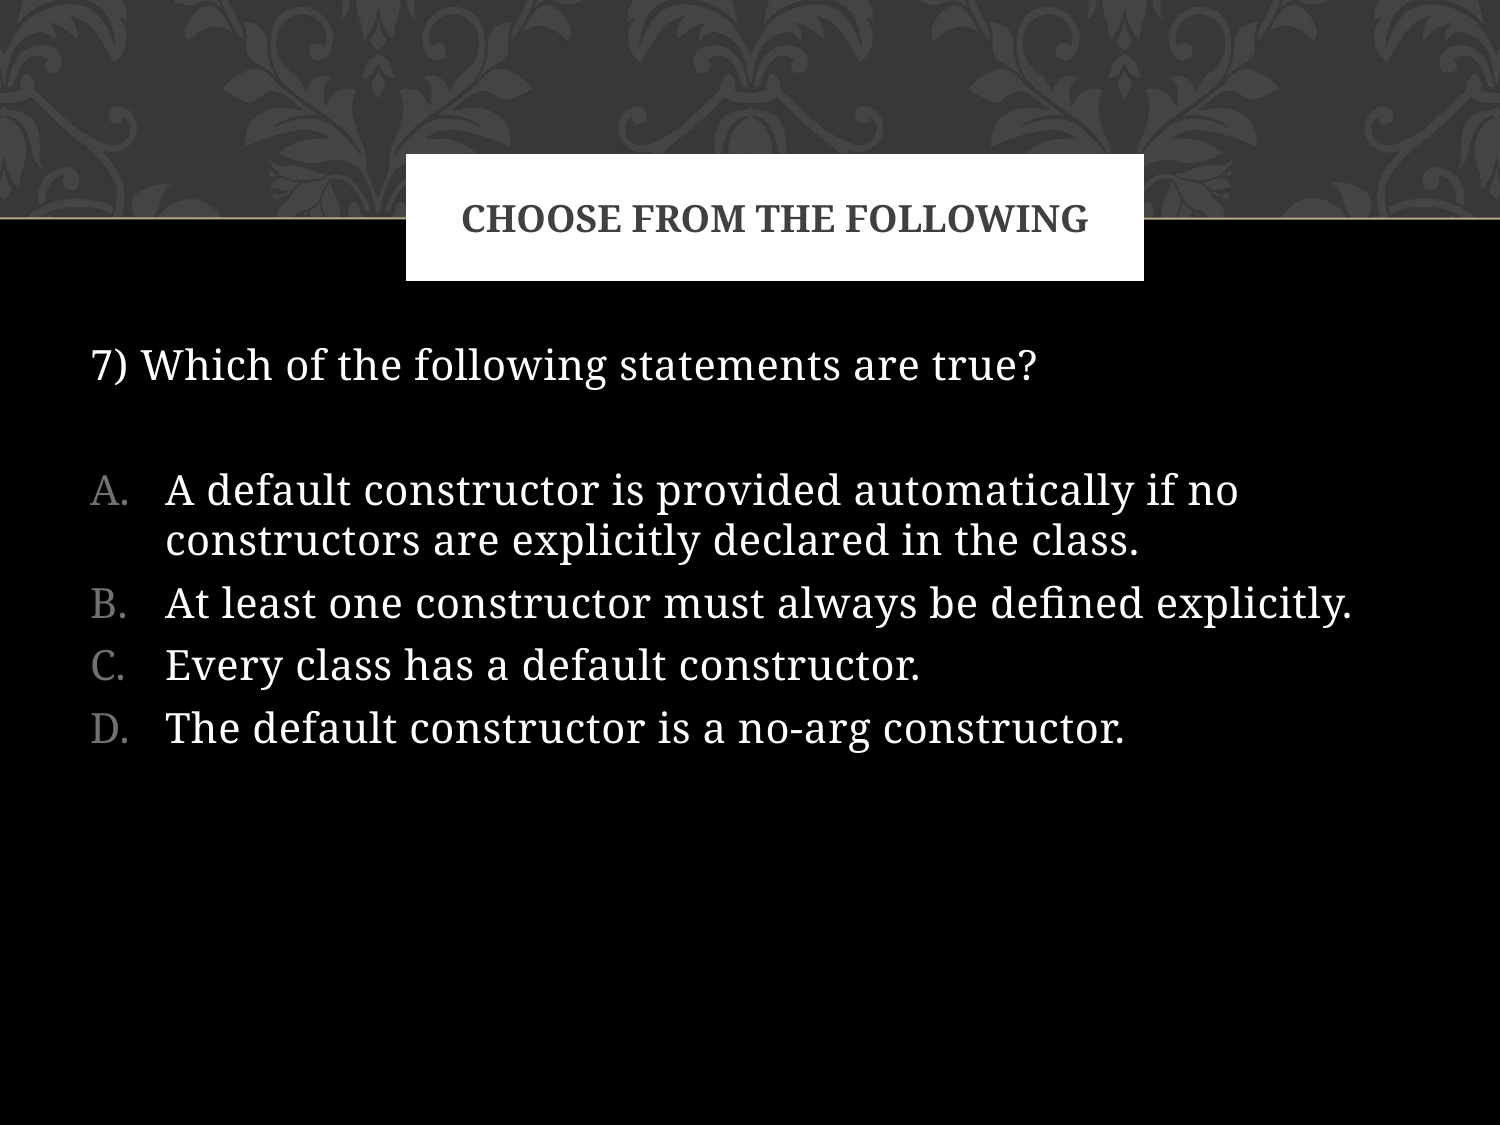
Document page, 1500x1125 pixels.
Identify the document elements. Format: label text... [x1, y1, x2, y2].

title Choose FROM the following [406, 154, 1144, 281]
list 7) Which of the following statements are true? A default constructor is provided automatically if no constructors are explicitly declared in the class. At least one constructor must always be defined explicitly. Every class has a default constructor. The default constructor is a no-arg constructor. [75, 331, 1425, 1000]
